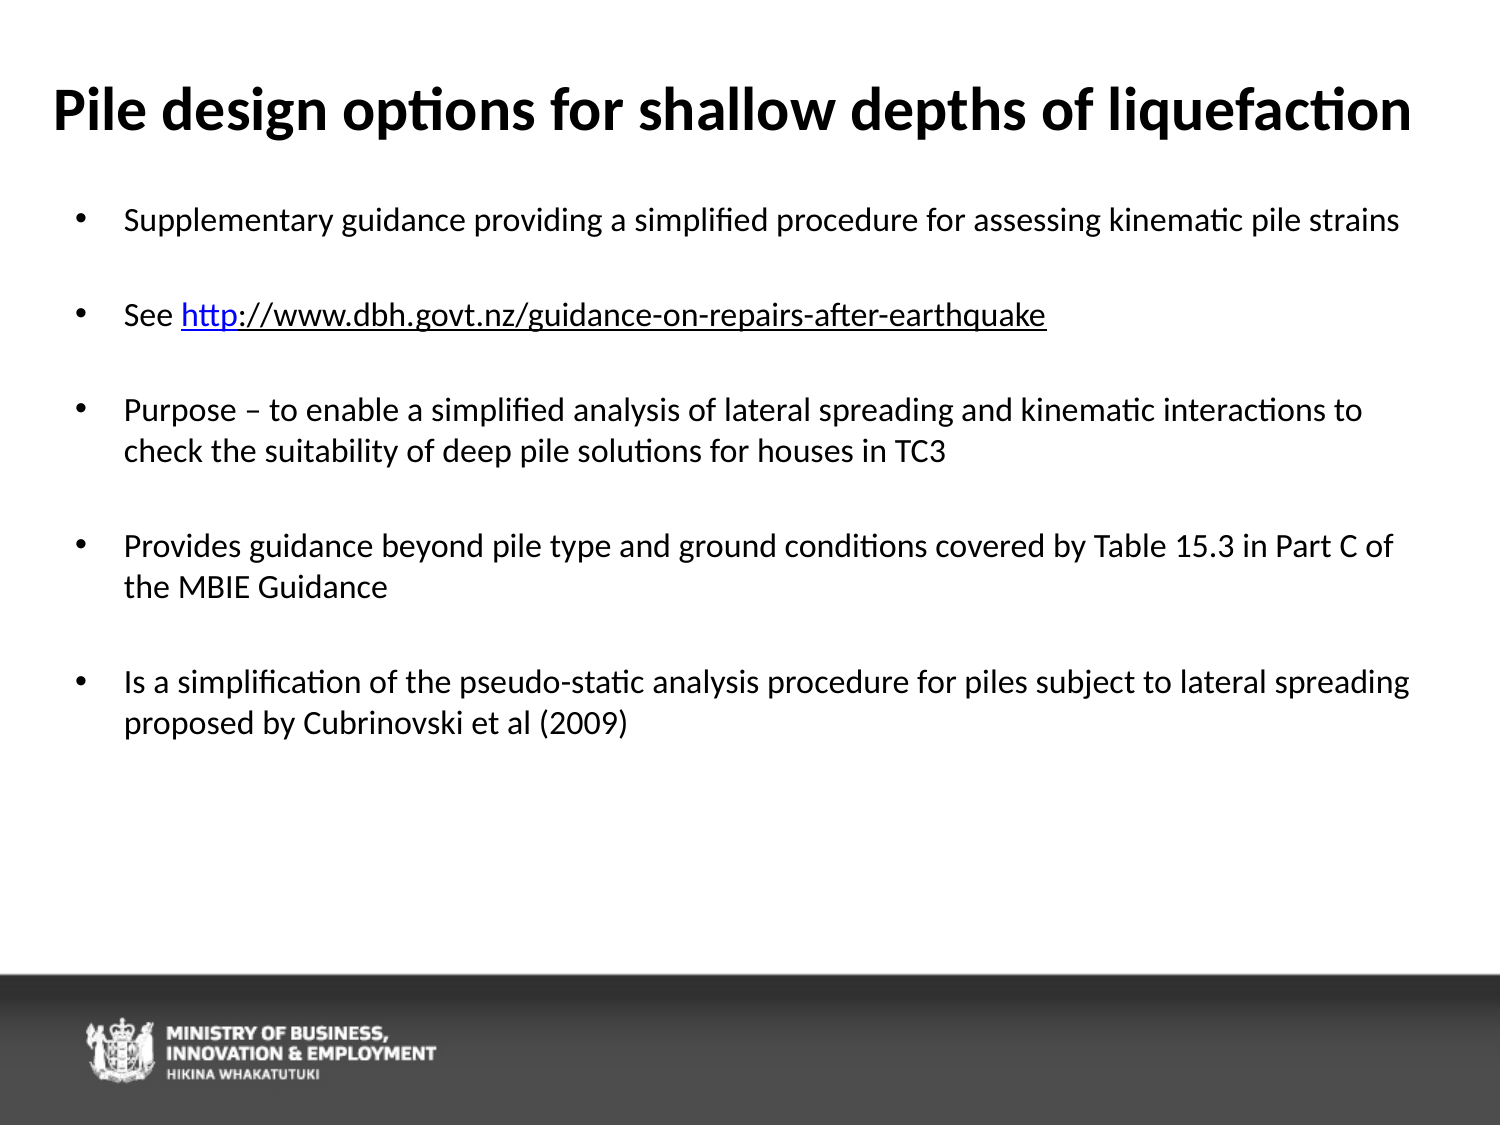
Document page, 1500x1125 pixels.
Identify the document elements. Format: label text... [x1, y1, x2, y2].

text_box Supplementary guidance providing a simplified procedure for assessing kinematic pile strains See http://www.dbh.govt.nz/guidance-on-repairs-after-earthquake Purpose – to enable a simplified analysis of lateral spreading and kinematic interactions to check the suitability of deep pile solutions for houses in TC3 Provides guidance beyond pile type and ground conditions covered by Table 15.3 in Part C of the MBIE Guidance Is a simplification of the pseudo-static analysis procedure for piles subject to lateral spreading proposed by Cubrinovski et al (2009) [74, 196, 1425, 754]
text_box Pile design options for shallow depths of liquefaction [53, 68, 1462, 210]
picture [0, 0, 1500, 1125]
